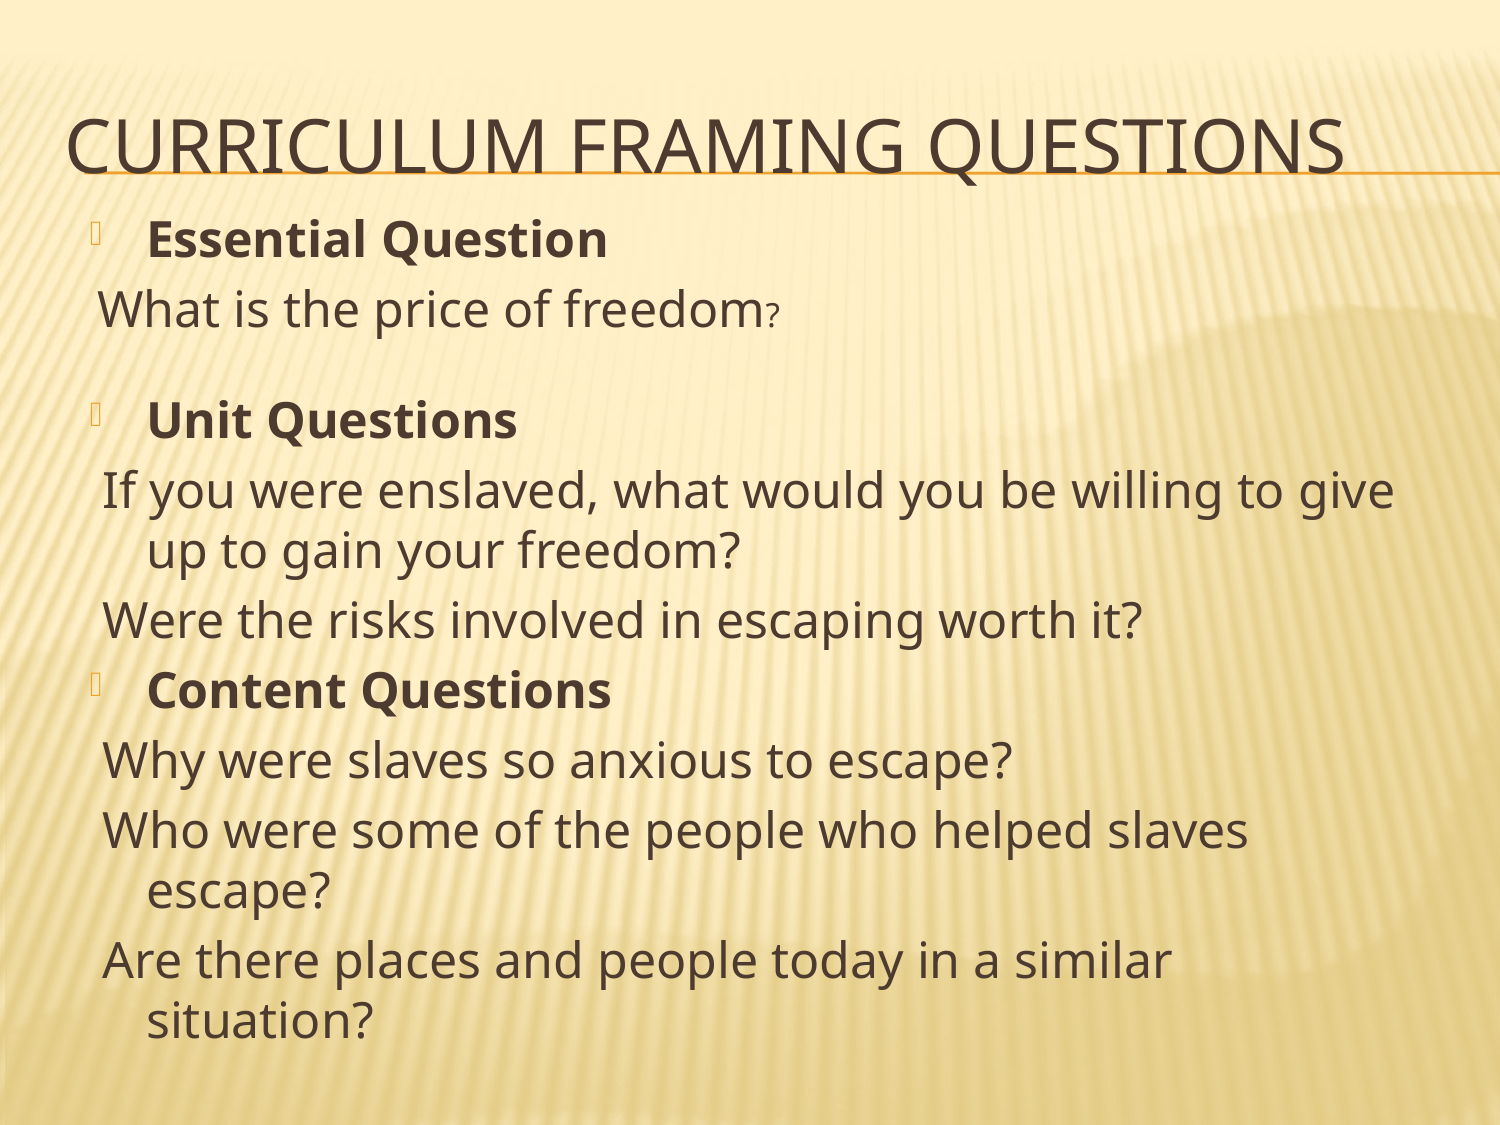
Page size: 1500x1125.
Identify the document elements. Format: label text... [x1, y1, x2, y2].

list Essential Question What is the price of freedom? Unit Questions If you were enslaved, what would you be willing to give up to gain your freedom? Were the risks involved in escaping worth it? Content Questions Why were slaves so anxious to escape? Who were some of the people who helped slaves escape? Are there places and people today in a similar situation? [75, 200, 1425, 1125]
title Curriculum Framing Questions [50, 75, 1475, 213]
